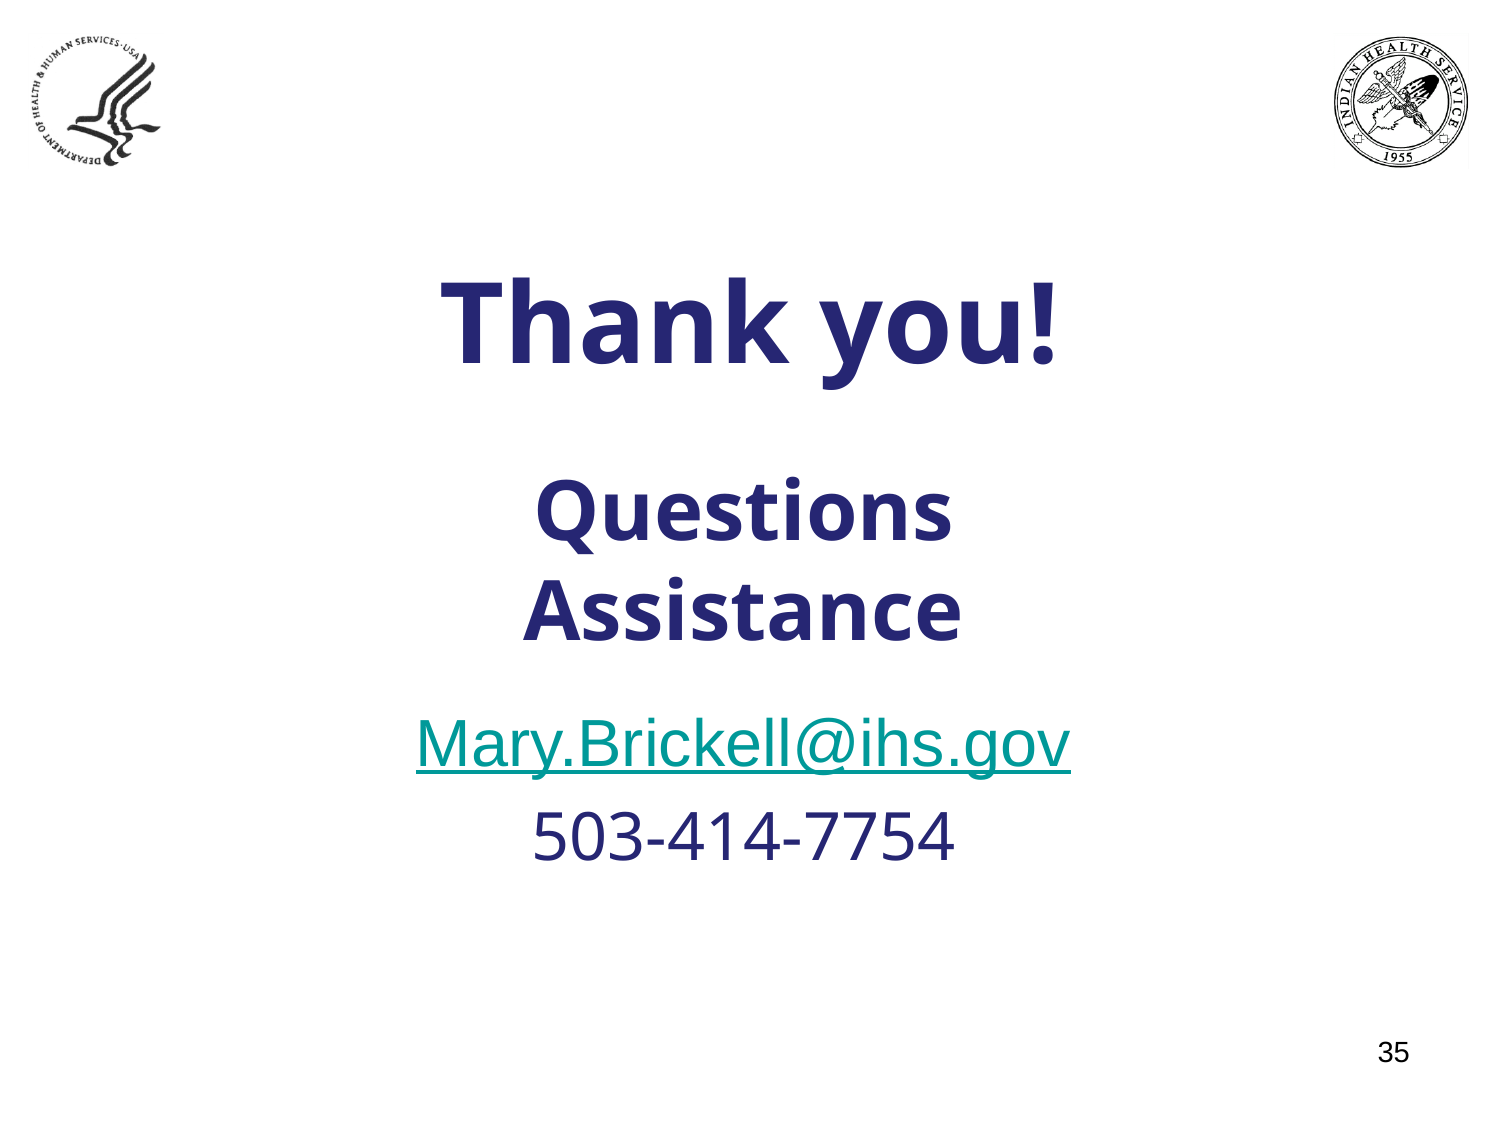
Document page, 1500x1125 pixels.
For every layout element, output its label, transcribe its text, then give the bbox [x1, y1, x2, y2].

title Thank you! [75, 224, 1425, 413]
picture [28, 33, 164, 169]
picture [1333, 33, 1469, 169]
list Questions Assistance Mary.Brickell@ihs.gov 503-414-7754 [125, 450, 1363, 1038]
slide_number 35 [1074, 1025, 1425, 1104]
